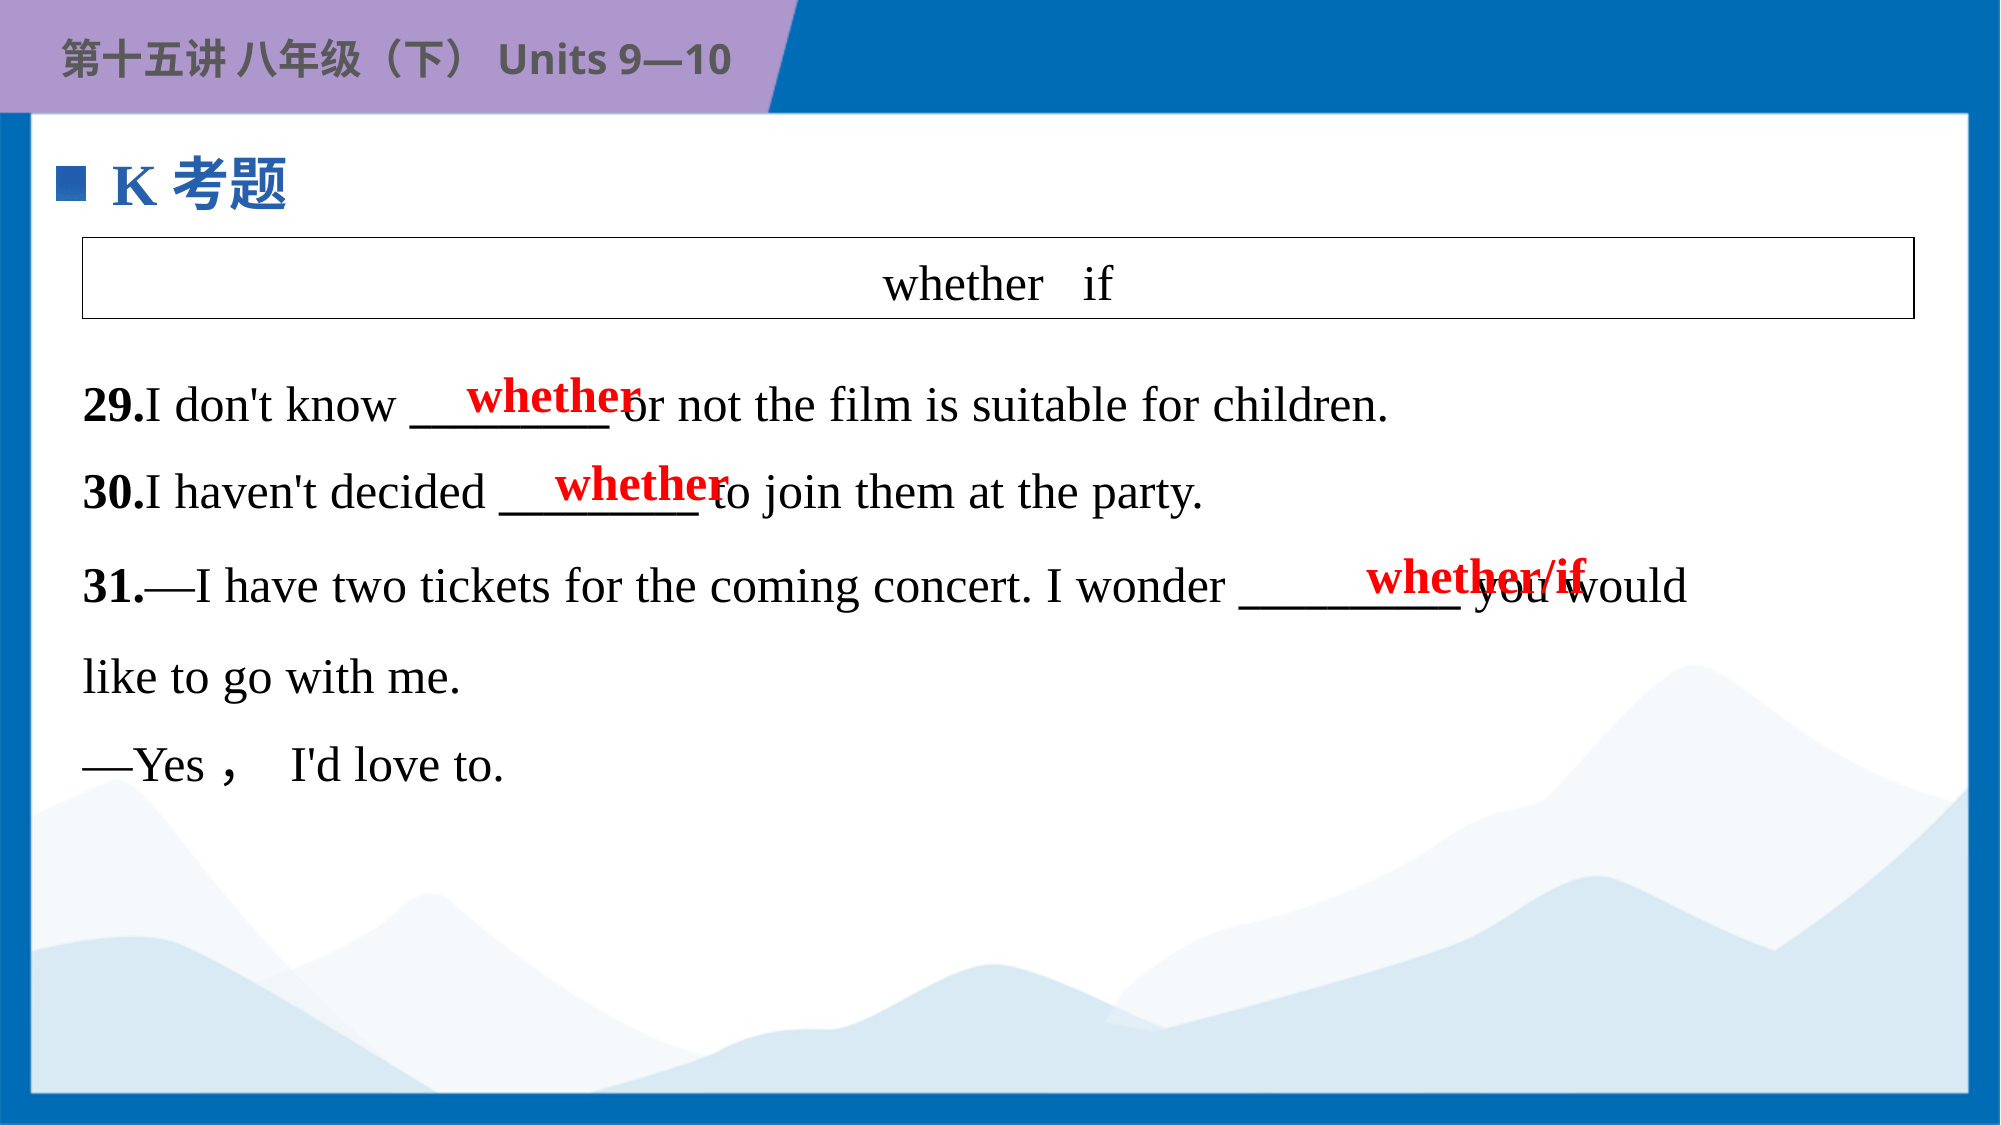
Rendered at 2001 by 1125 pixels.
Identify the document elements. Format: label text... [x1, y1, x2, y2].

text_box whether [448, 335, 660, 414]
text_box 29.I don't know _________ or not the film is suitable for children. 30.I haven't decided _________ to join them at the party. [82, 339, 1917, 510]
picture [0, 0, 2000, 1125]
text_box whether [536, 423, 748, 502]
table_header whether if [83, 238, 1913, 318]
text_box whether/if [1348, 515, 1604, 595]
text_box 31.—I have two tickets for the coming concert. I wonder __________ you would like to go with me. —Yes， I'd love to. [82, 520, 1917, 782]
text_box K考题 [112, 146, 1917, 217]
